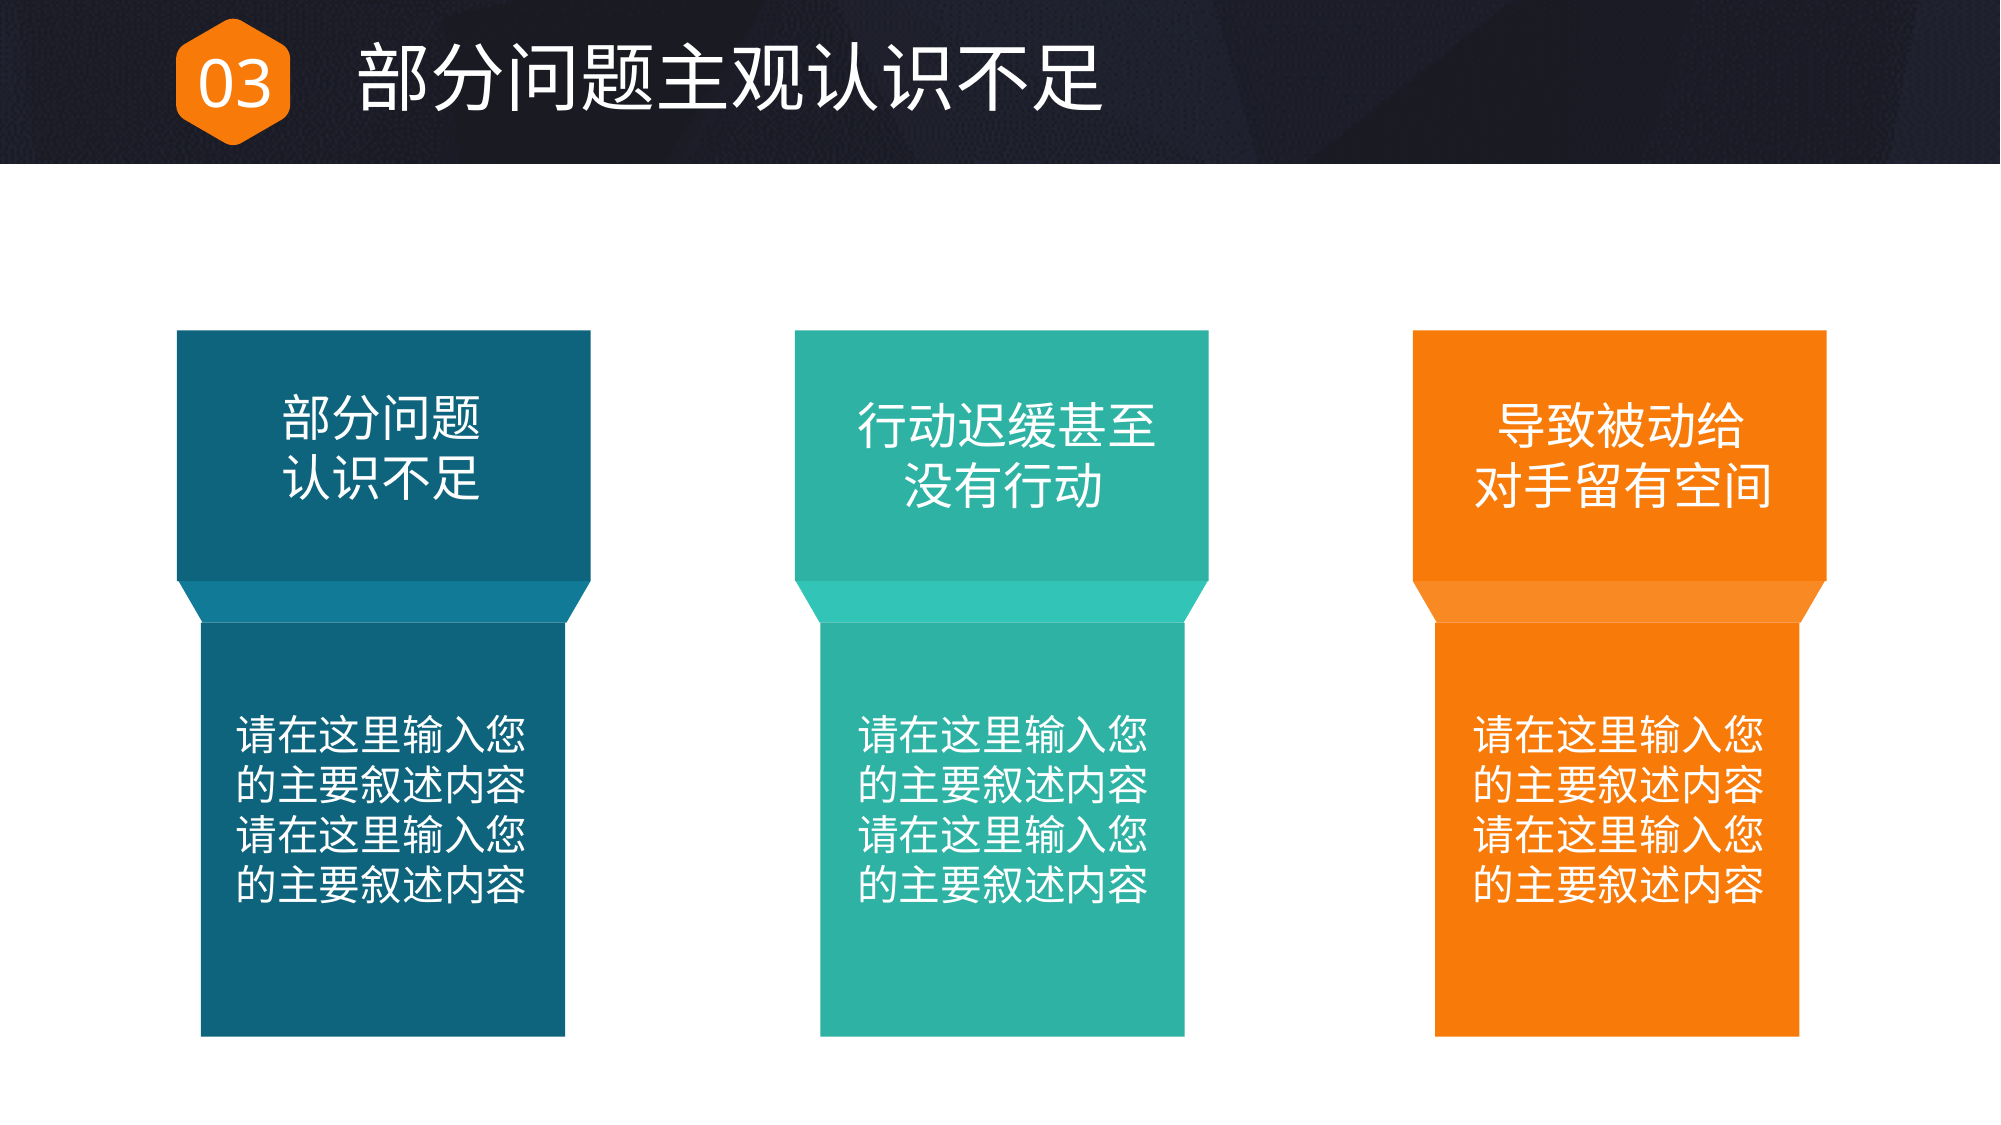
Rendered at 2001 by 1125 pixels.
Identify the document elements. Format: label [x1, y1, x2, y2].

text_box [176, 330, 591, 623]
text_box [794, 330, 1209, 623]
text_box [1412, 330, 1827, 623]
text_box [820, 622, 1185, 1037]
text_box [1435, 622, 1800, 1037]
text_box [200, 622, 566, 1037]
picture [0, 0, 2000, 164]
